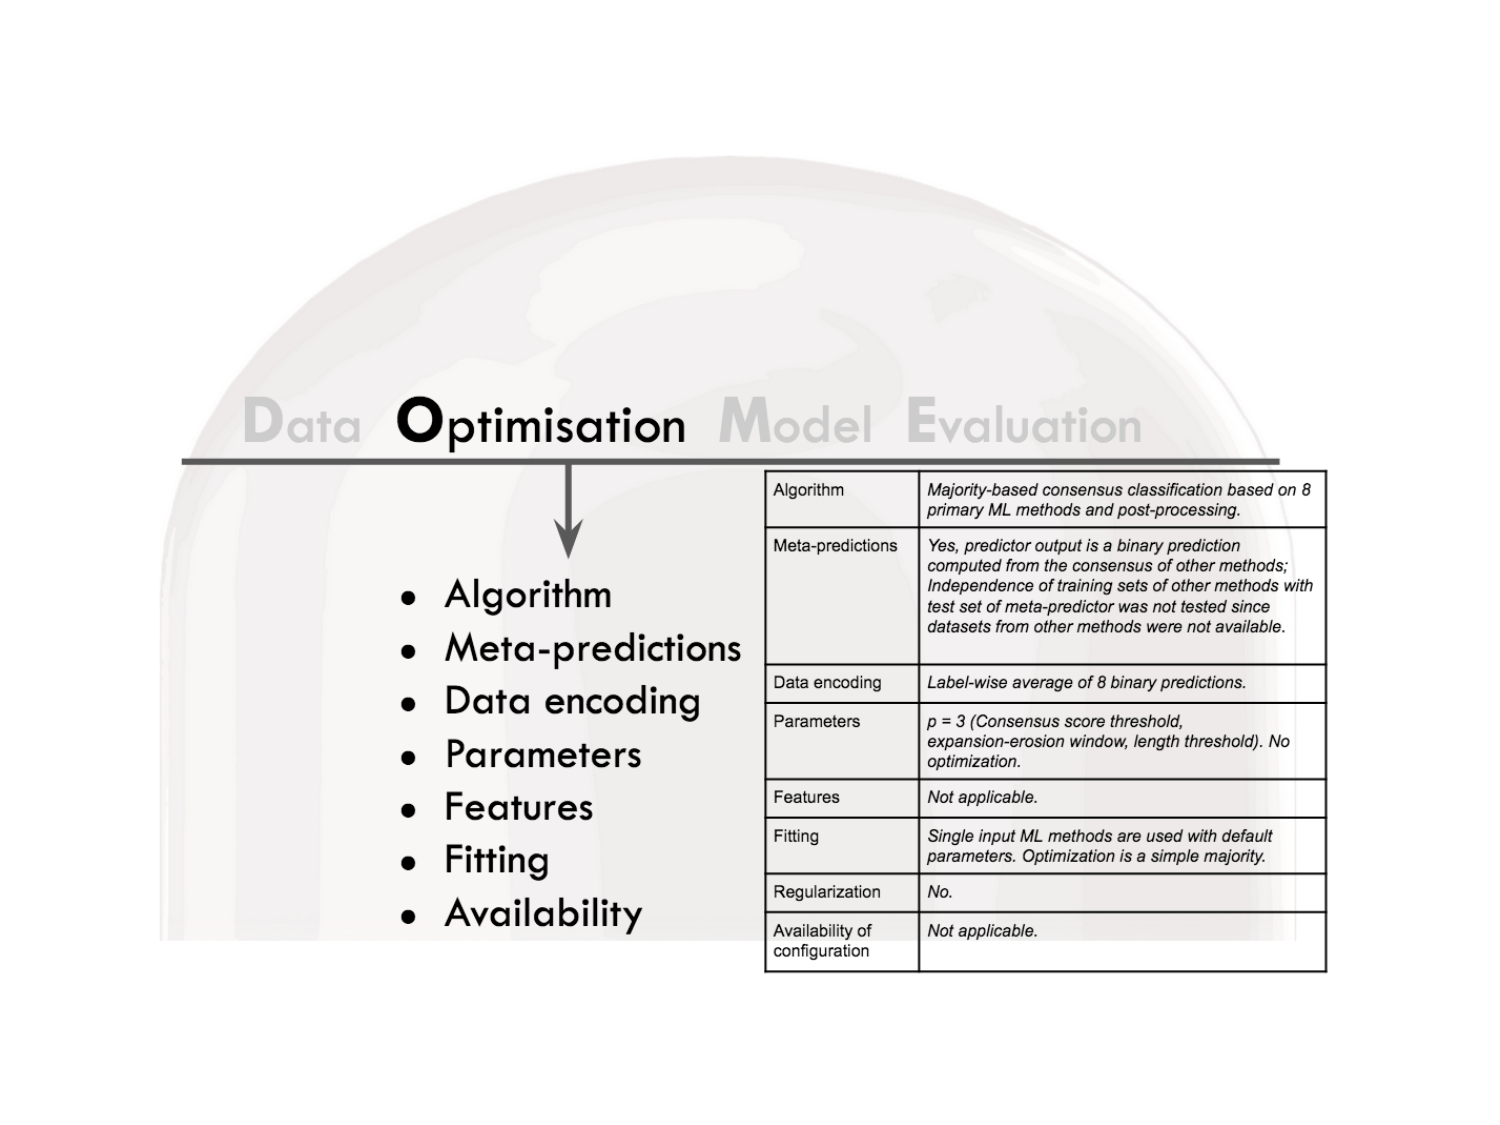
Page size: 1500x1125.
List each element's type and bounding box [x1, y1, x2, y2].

picture [0, 142, 1500, 985]
